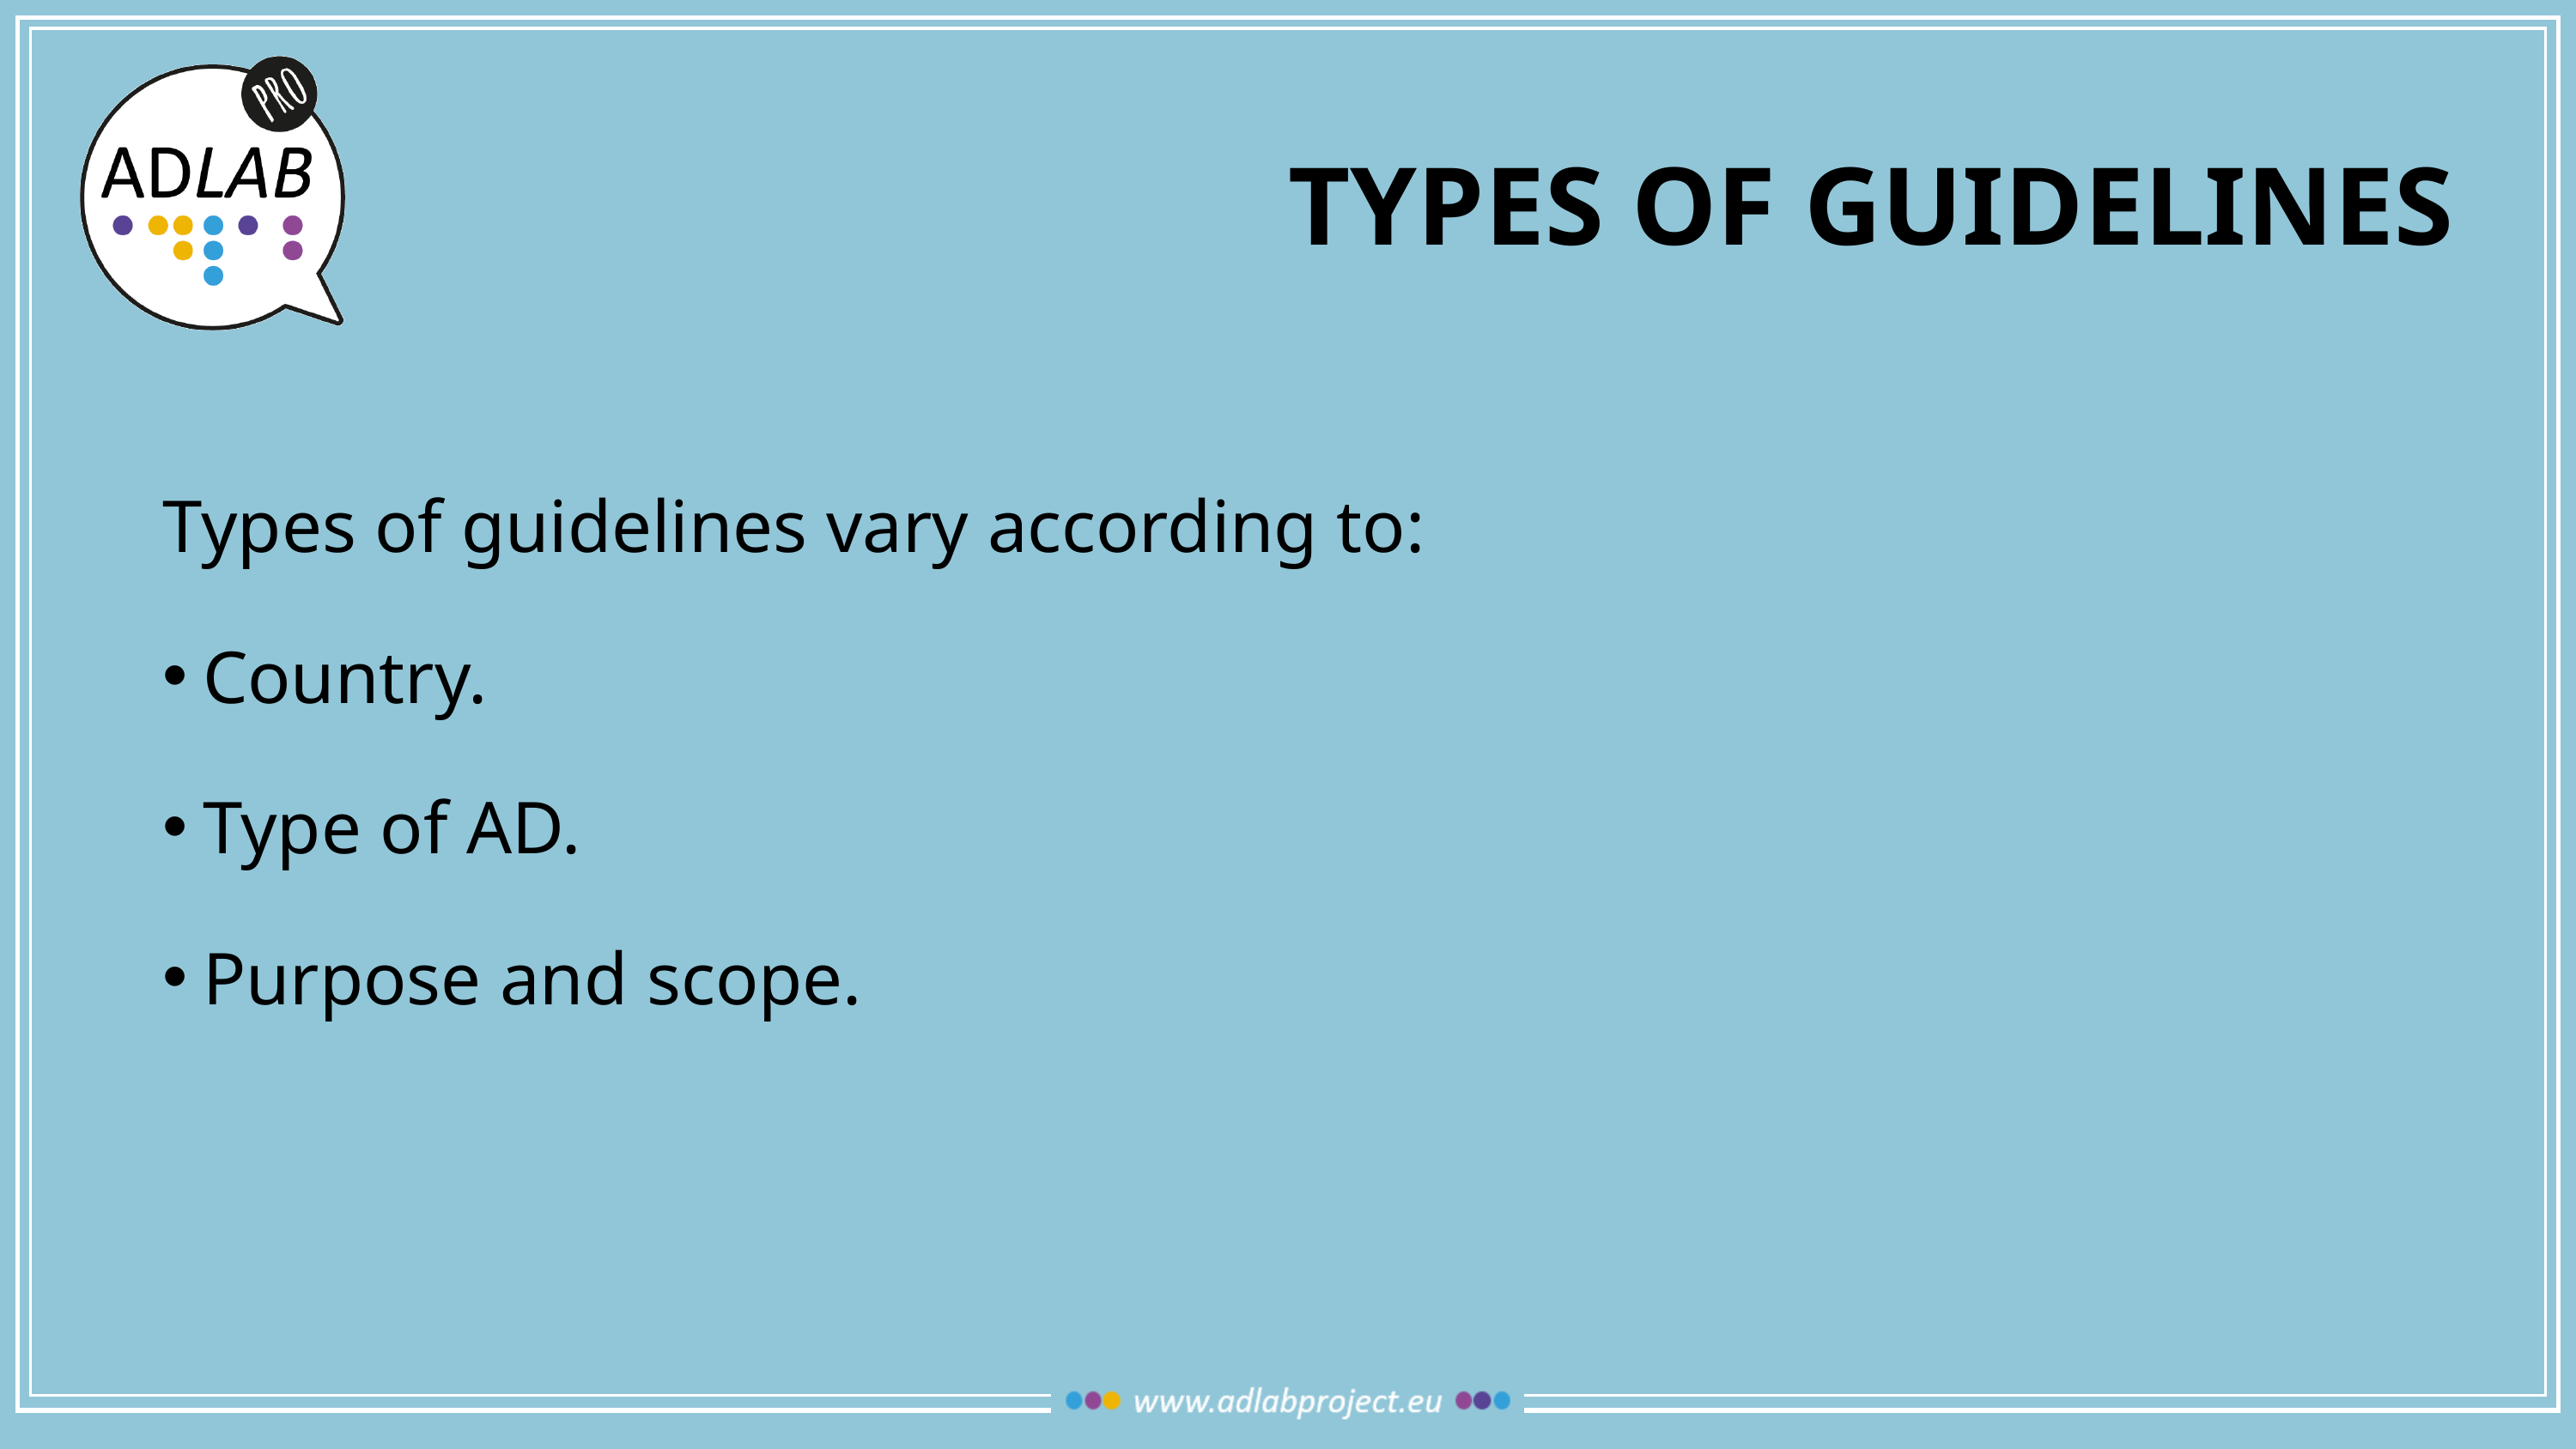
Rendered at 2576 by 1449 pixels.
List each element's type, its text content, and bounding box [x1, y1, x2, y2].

title TYPES OF GUIDELINES [384, 70, 2467, 351]
picture [72, 49, 353, 330]
picture [1051, 1378, 1524, 1429]
list Types of guidelines vary according to: Country. Type of AD. Purpose and scope. [150, 431, 2467, 1181]
